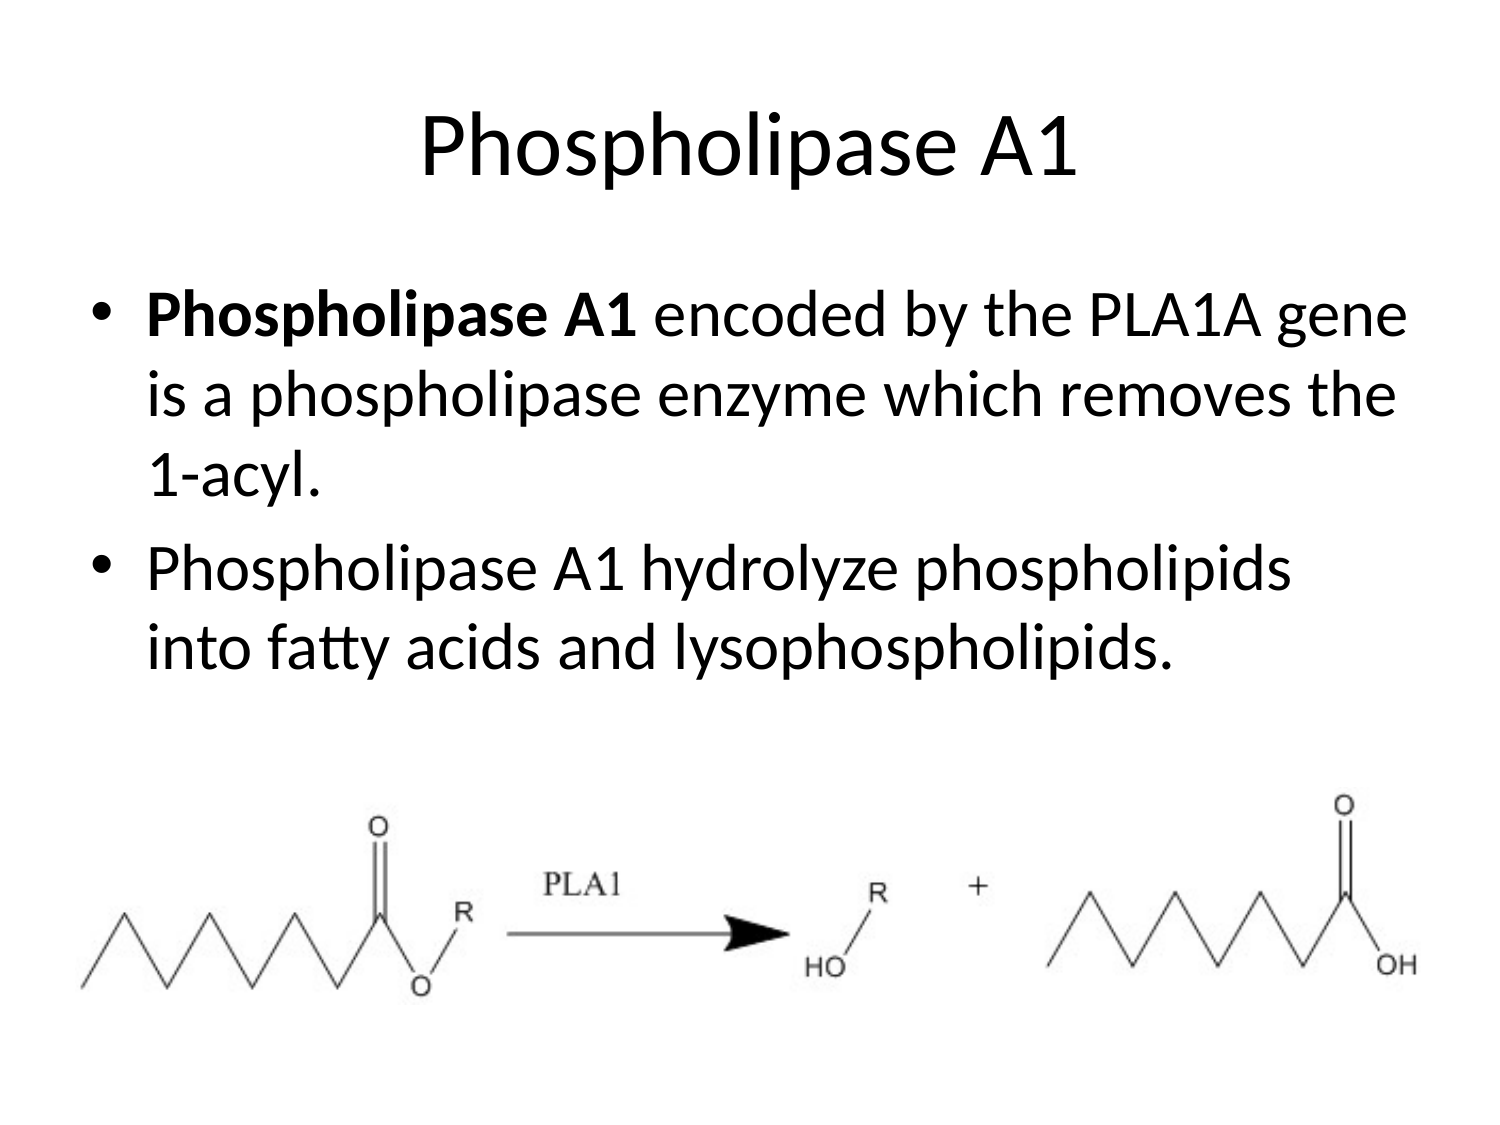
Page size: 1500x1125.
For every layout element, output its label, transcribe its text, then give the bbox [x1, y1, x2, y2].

picture [74, 787, 1427, 1005]
title Phospholipase A1 [75, 45, 1425, 233]
list Phospholipase A1 encoded by the PLA1A gene is a phospholipase enzyme which removes the 1-acyl. Phospholipase A1 hydrolyze phospholipids into fatty acids and lysophospholipids. [75, 262, 1425, 785]
